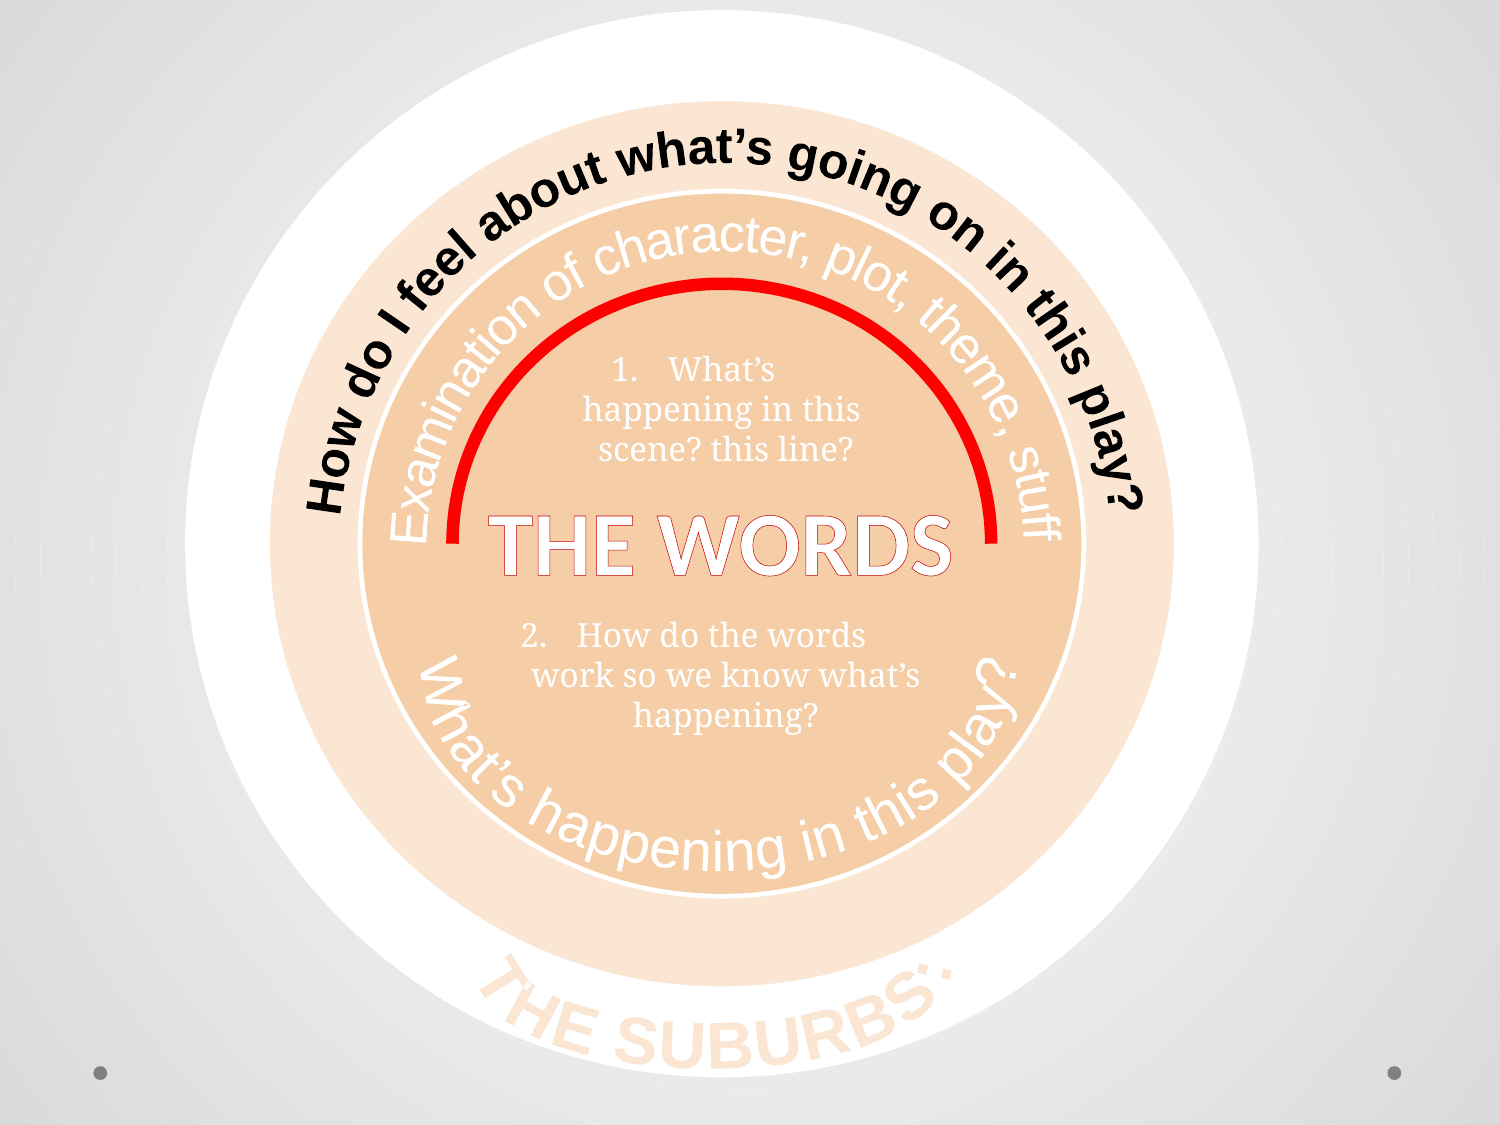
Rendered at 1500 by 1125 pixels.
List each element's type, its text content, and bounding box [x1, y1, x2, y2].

text_box [185, 10, 1259, 1078]
text_box [450, 516, 457, 544]
text_box THE WORDS [766, 516, 979, 711]
text_box [549, 281, 895, 341]
text_box [984, 475, 994, 544]
text_box How do the words work so we know what’s happening? [433, 607, 963, 782]
text_box THE WORDS [462, 516, 734, 607]
text_box [357, 357, 462, 760]
text_box [265, 96, 1179, 992]
text_box [734, 499, 766, 651]
text_box What’s happening in this scene? this line? [412, 341, 984, 516]
text_box [422, 188, 1087, 899]
